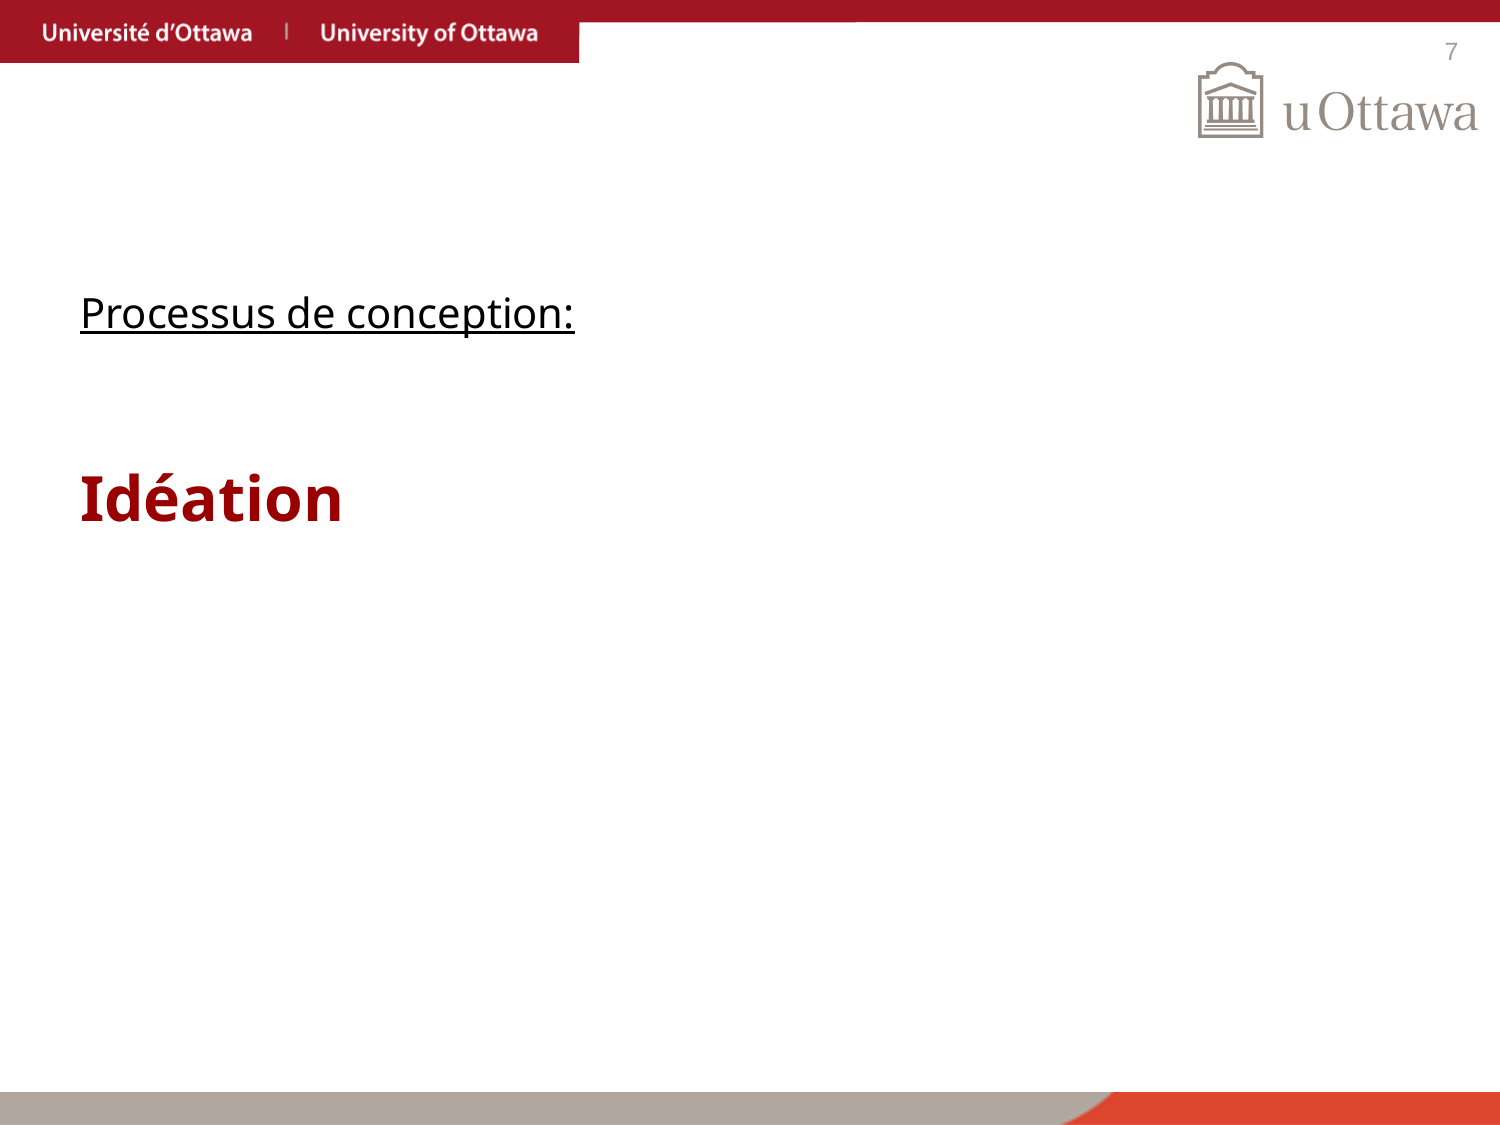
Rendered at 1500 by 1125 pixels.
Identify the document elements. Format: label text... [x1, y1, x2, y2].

picture [0, 0, 1500, 138]
title Idéation [64, 398, 1078, 595]
picture [0, 1092, 1500, 1125]
list Processus de conception: [64, 278, 1340, 350]
